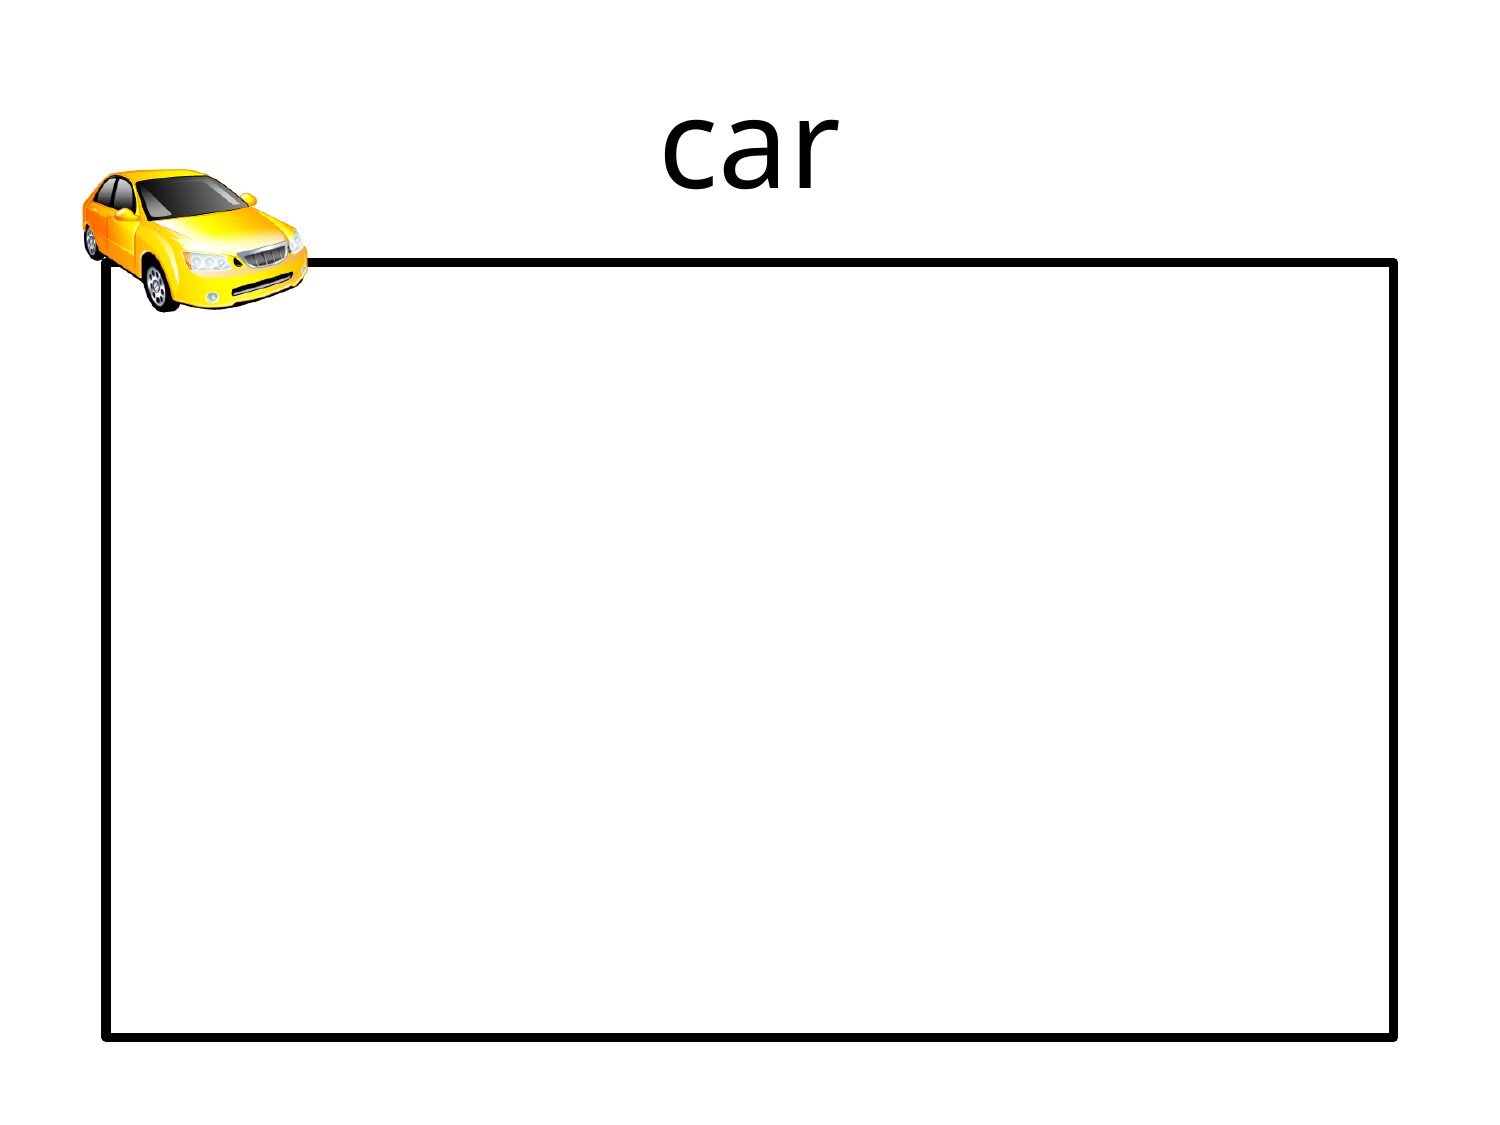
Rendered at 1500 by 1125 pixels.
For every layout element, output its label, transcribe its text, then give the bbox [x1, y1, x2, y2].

title car [75, 45, 1425, 233]
picture [74, 112, 313, 351]
text_box [104, 260, 1396, 1040]
